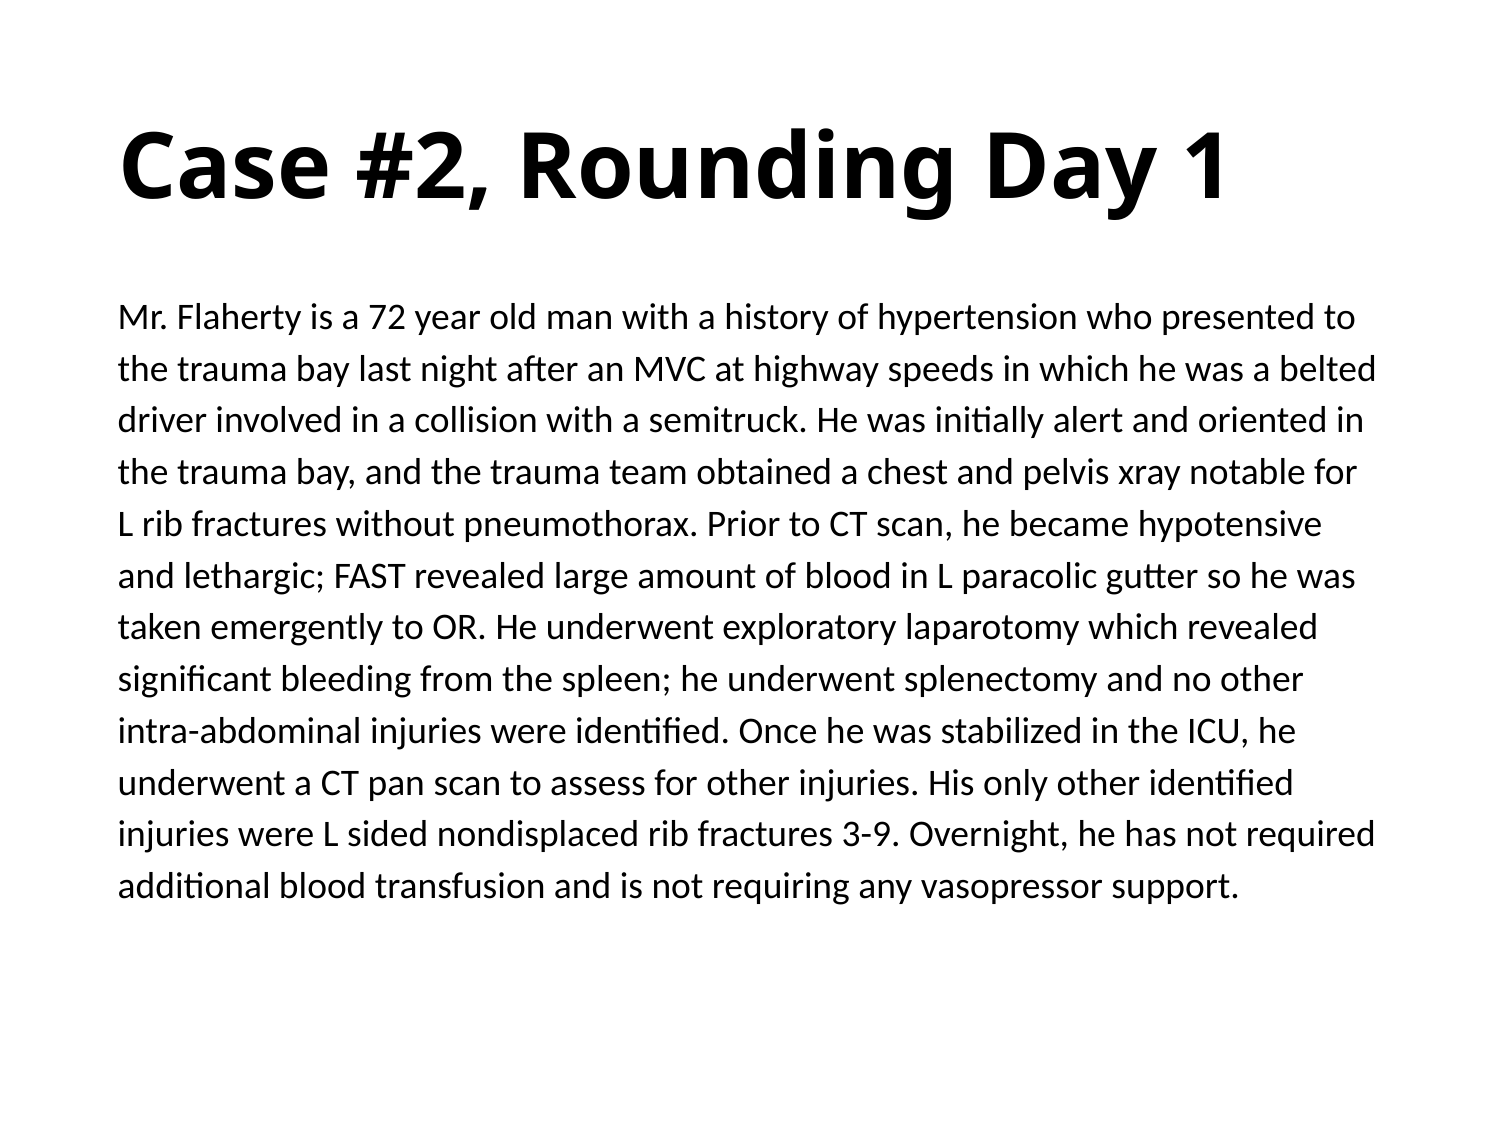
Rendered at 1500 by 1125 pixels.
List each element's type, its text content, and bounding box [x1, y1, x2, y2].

title Case #2, Rounding Day 1 [103, 59, 1397, 277]
text_box Mr. Flaherty is a 72 year old man with a history of hypertension who presented to the trauma bay last night after an MVC at highway speeds in which he was a belted driver involved in a collision with a semitruck. He was initially alert and oriented in the trauma bay, and the trauma team obtained a chest and pelvis xray notable for L rib fractures without pneumothorax. Prior to CT scan, he became hypotensive and lethargic; FAST revealed large amount of blood in L paracolic gutter so he was taken emergently to OR. He underwent exploratory laparotomy which revealed significant bleeding from the spleen; he underwent splenectomy and no other intra-abdominal injuries were identified. Once he was stabilized in the ICU, he underwent a CT pan scan to assess for other injuries. His only other identified injuries were L sided nondisplaced rib fractures 3-9. Overnight, he has not required additional blood transfusion and is not requiring any vasopressor support. [102, 277, 1398, 914]
